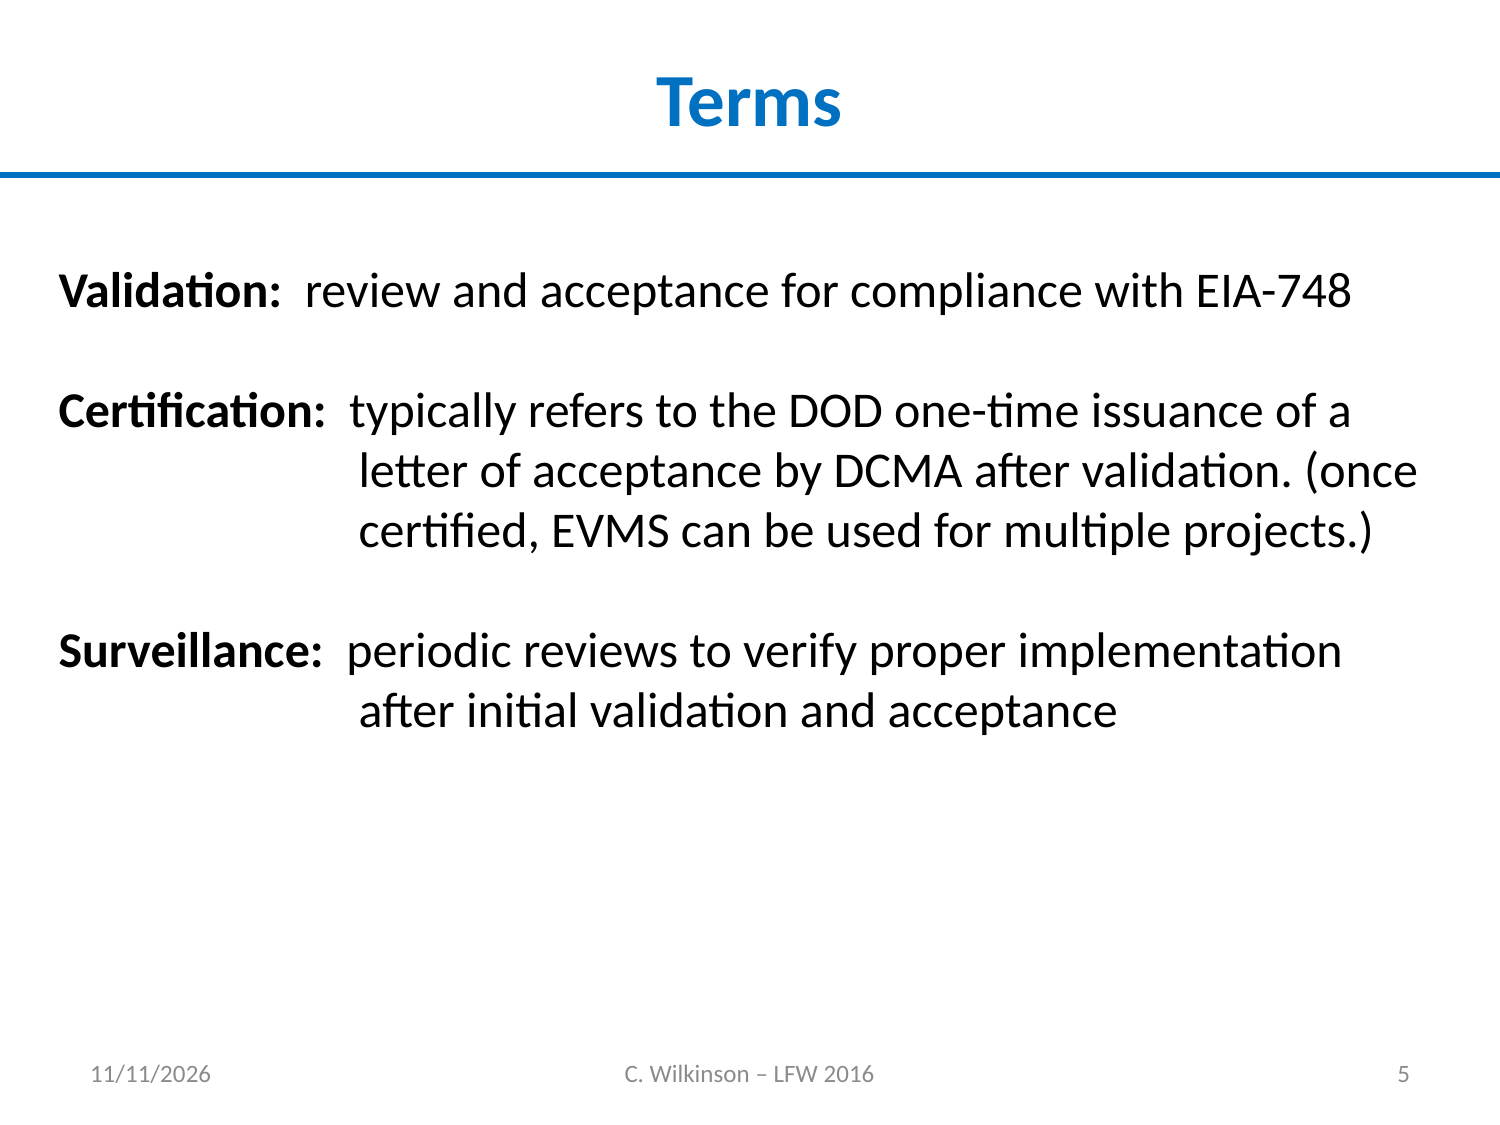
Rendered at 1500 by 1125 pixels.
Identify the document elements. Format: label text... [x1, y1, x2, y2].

text_box Validation: review and acceptance for compliance with EIA-748 Certification: typically refers to the DOD one-time issuance of a letter of acceptance by DCMA after validation. (once certified, EVMS can be used for multiple projects.) Surveillance: periodic reviews to verify proper implementation after initial validation and acceptance [43, 249, 1457, 925]
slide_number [75, 1042, 425, 1103]
footer C. Wilkinson – LFW 2016 [512, 1042, 988, 1103]
title Terms [75, 24, 1425, 168]
slide_number 5 [1074, 1042, 1425, 1103]
